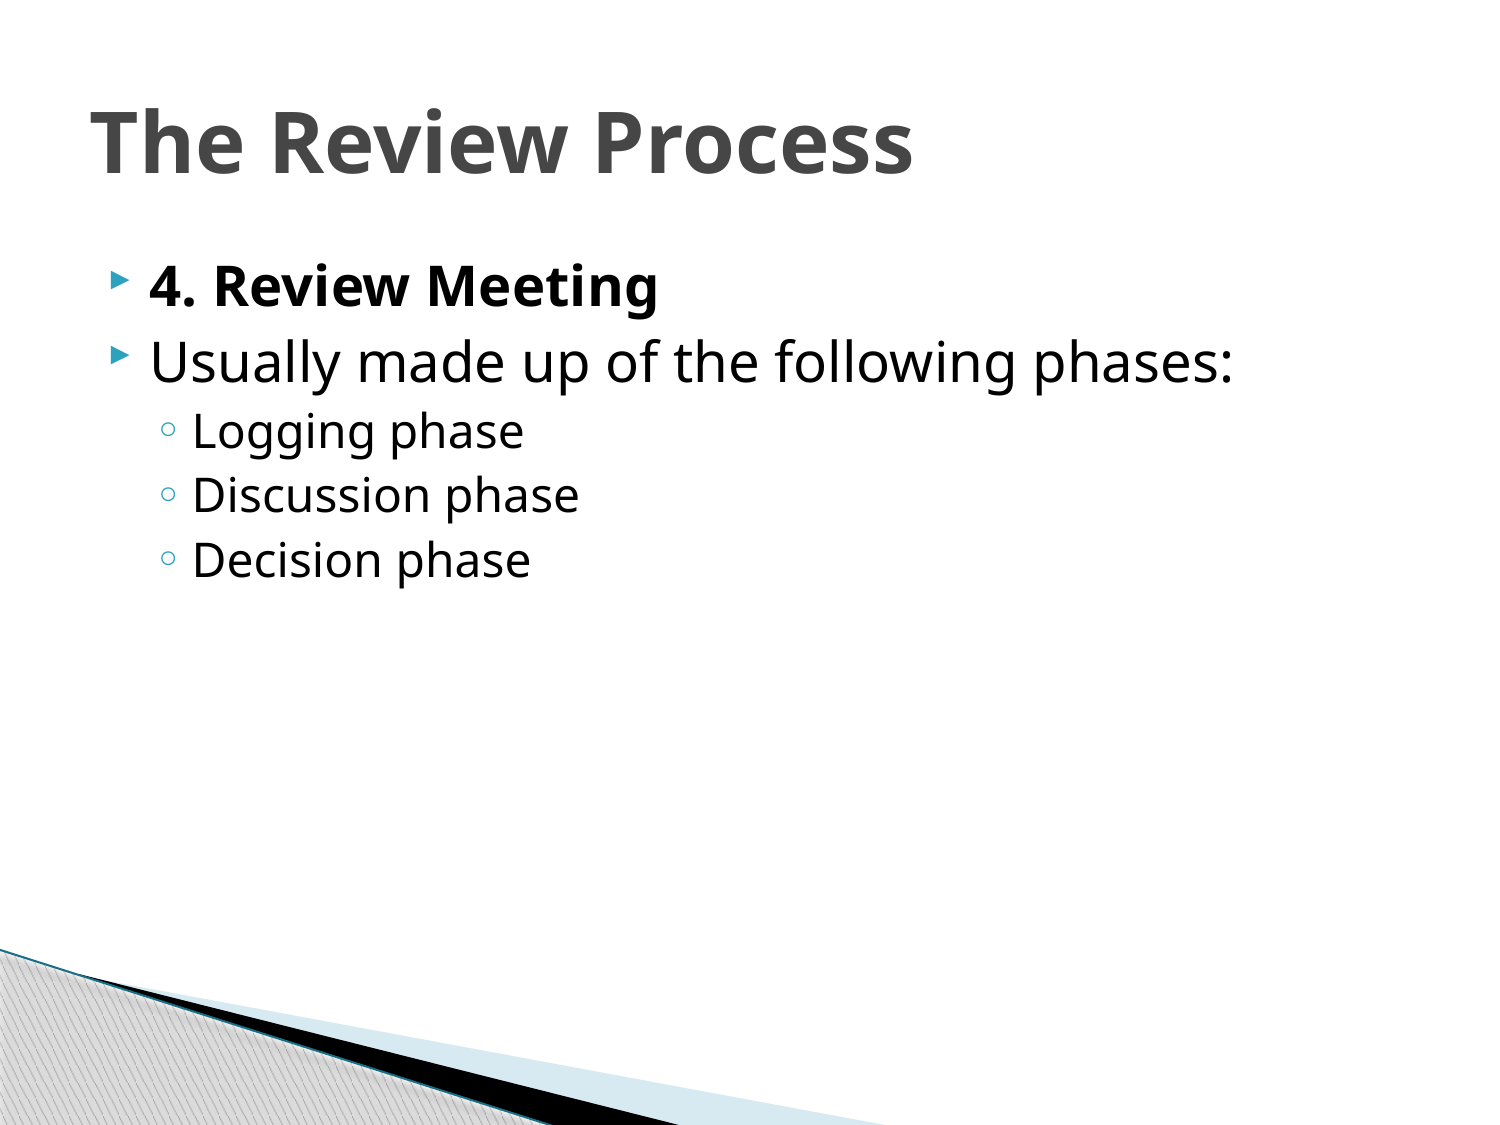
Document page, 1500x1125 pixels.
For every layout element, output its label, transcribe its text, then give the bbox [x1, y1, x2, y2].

list 4. Review Meeting Usually made up of the following phases: Logging phase Discussion phase Decision phase [75, 243, 1388, 1012]
title The Review Process [75, 45, 1425, 233]
